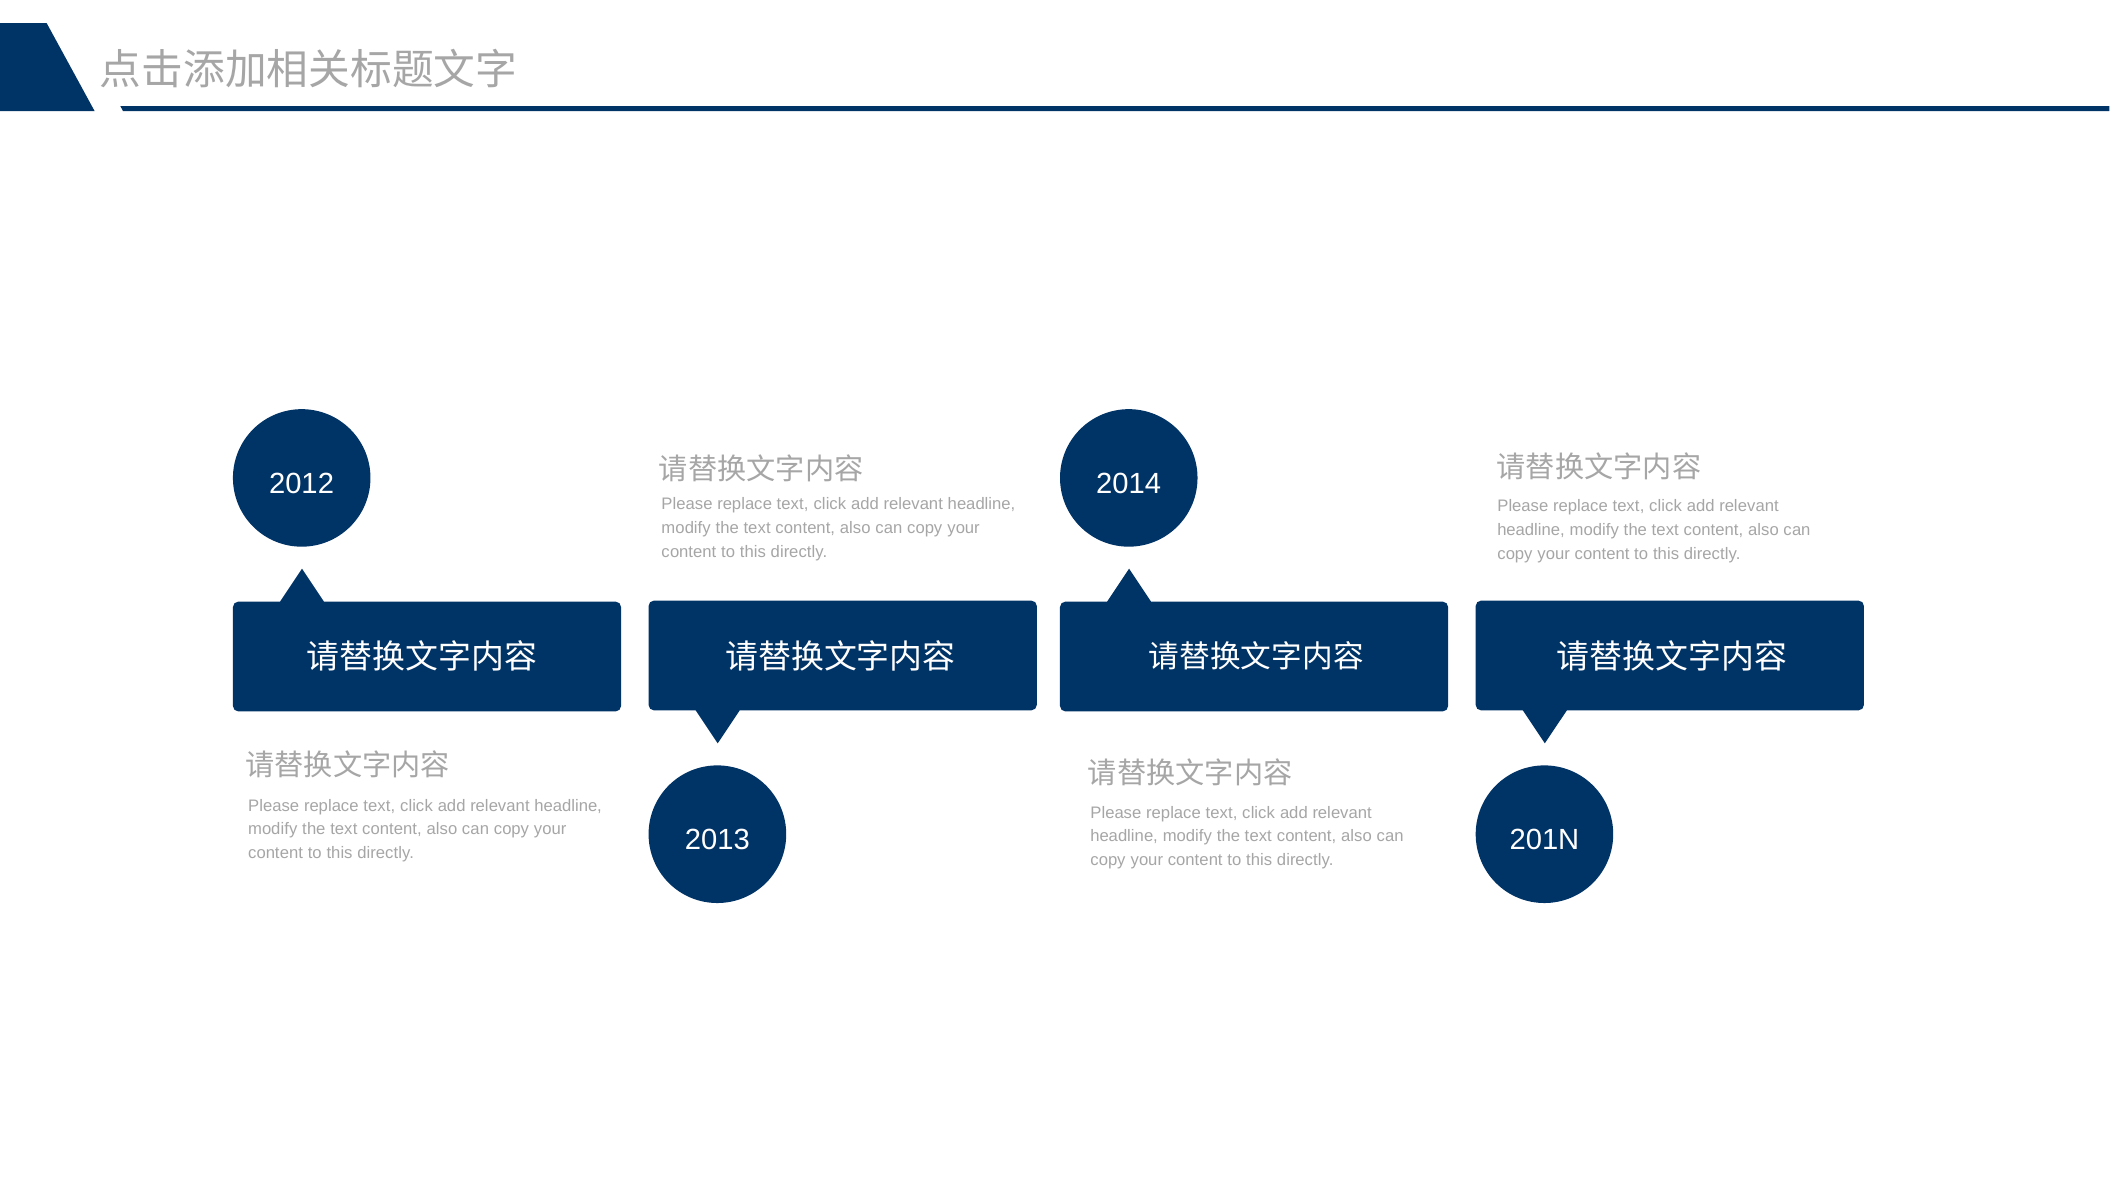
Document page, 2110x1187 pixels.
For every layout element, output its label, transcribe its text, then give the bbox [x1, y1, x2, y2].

text_box 请替换文字内容 [1087, 754, 1298, 790]
text_box [232, 568, 622, 712]
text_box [232, 409, 371, 547]
text_box Please replace text, click add relevant headline, modify the text content, also can copy your content to this directly. [248, 790, 617, 863]
text_box 请替换文字内容 [284, 635, 560, 675]
text_box 请替换文字内容 [245, 746, 456, 782]
text_box 请替换文字内容 [658, 450, 869, 486]
text_box Please replace text, click add relevant headline, modify the text content, also can copy your content to this directly. [1090, 797, 1433, 870]
text_box 请替换文字内容 [703, 635, 979, 675]
text_box 请替换文字内容 [1118, 636, 1394, 674]
text_box 请替换文字内容 [1496, 447, 1839, 483]
text_box [1059, 568, 1449, 712]
text_box 请替换文字内容 [1534, 635, 1810, 675]
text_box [648, 765, 787, 904]
text_box Please replace text, click add relevant headline, modify the text content, also can copy your content to this directly. [1497, 491, 1840, 563]
text_box [1475, 600, 1864, 744]
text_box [1059, 409, 1198, 547]
text_box [648, 600, 1037, 744]
text_box [118, 104, 2110, 113]
text_box 点击添加相关标题文字 [99, 42, 603, 93]
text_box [1475, 765, 1614, 904]
text_box [0, 22, 97, 113]
text_box Please replace text, click add relevant headline, modify the text content, also can copy your content to this directly. [661, 488, 1031, 561]
